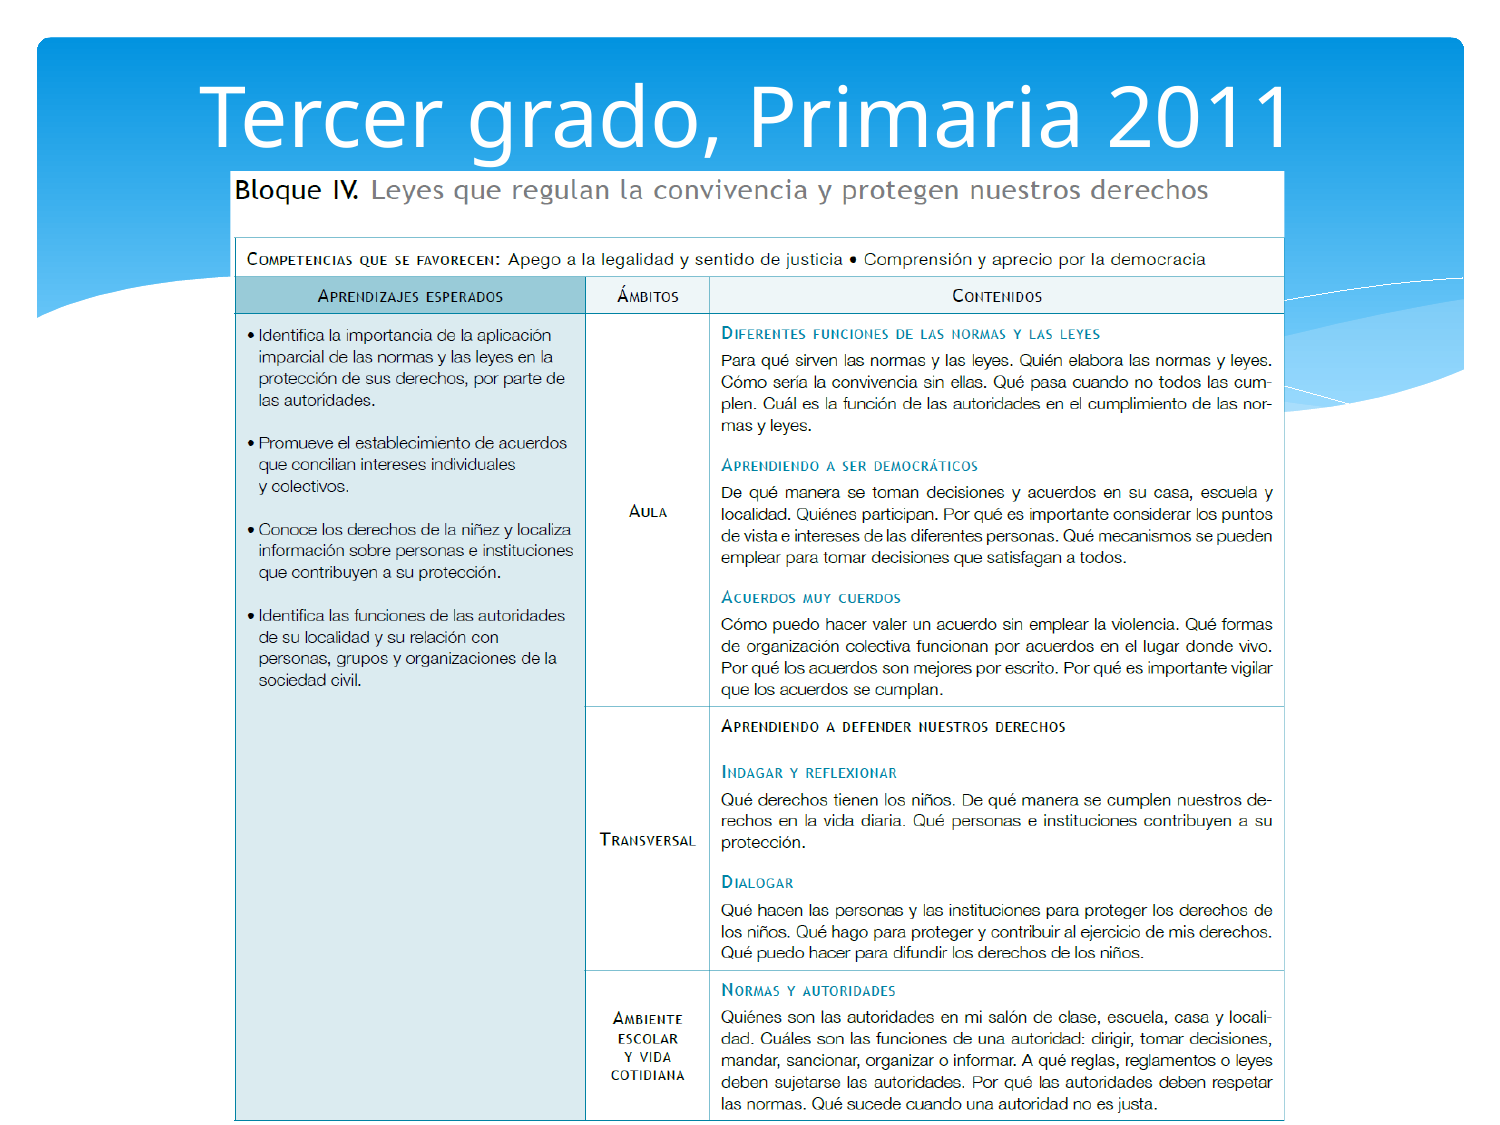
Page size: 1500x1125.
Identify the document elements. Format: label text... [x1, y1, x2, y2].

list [229, 171, 1285, 1122]
title Tercer grado, Primaria 2011 [75, 55, 1425, 173]
